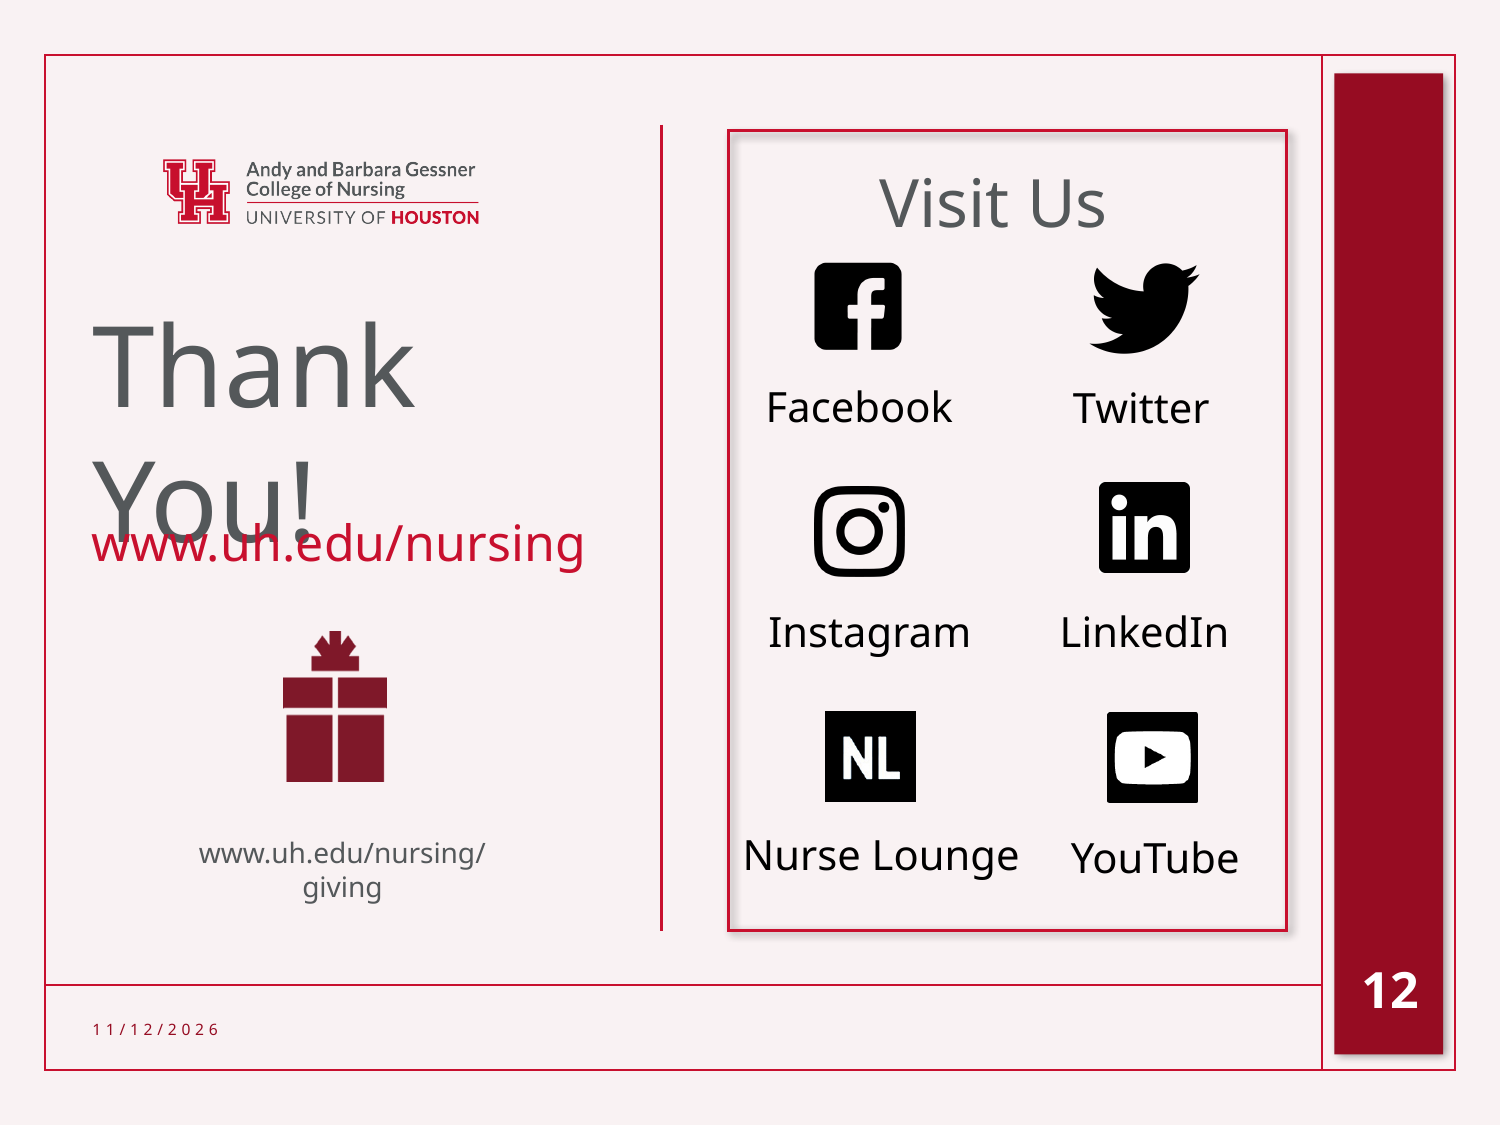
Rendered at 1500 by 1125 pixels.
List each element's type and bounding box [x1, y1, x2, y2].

picture [825, 711, 916, 802]
slide_number [77, 1007, 466, 1055]
picture [157, 143, 512, 241]
picture [814, 486, 905, 577]
picture [1107, 712, 1198, 803]
